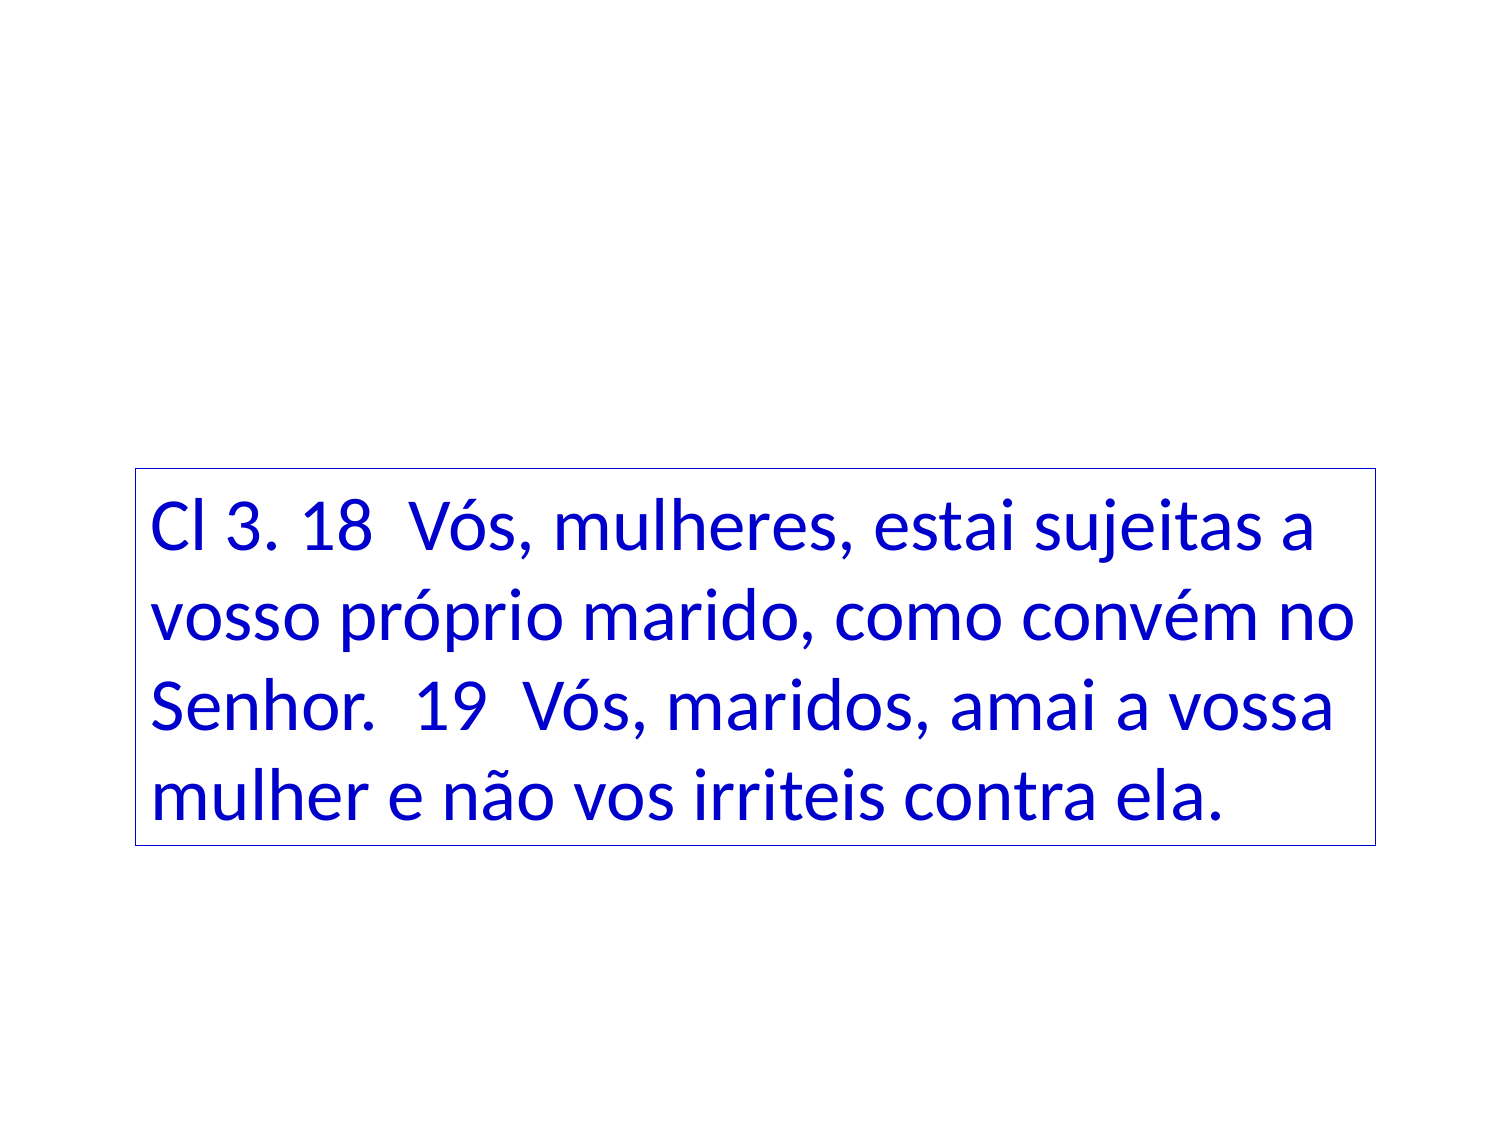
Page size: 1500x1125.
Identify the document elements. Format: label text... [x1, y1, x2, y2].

list Cl 3. 18 Vós, mulheres, estai sujeitas a vosso próprio marido, como convém no Senhor. 19 Vós, maridos, amai a vossa mulher e não vos irriteis contra ela. [135, 468, 1376, 846]
